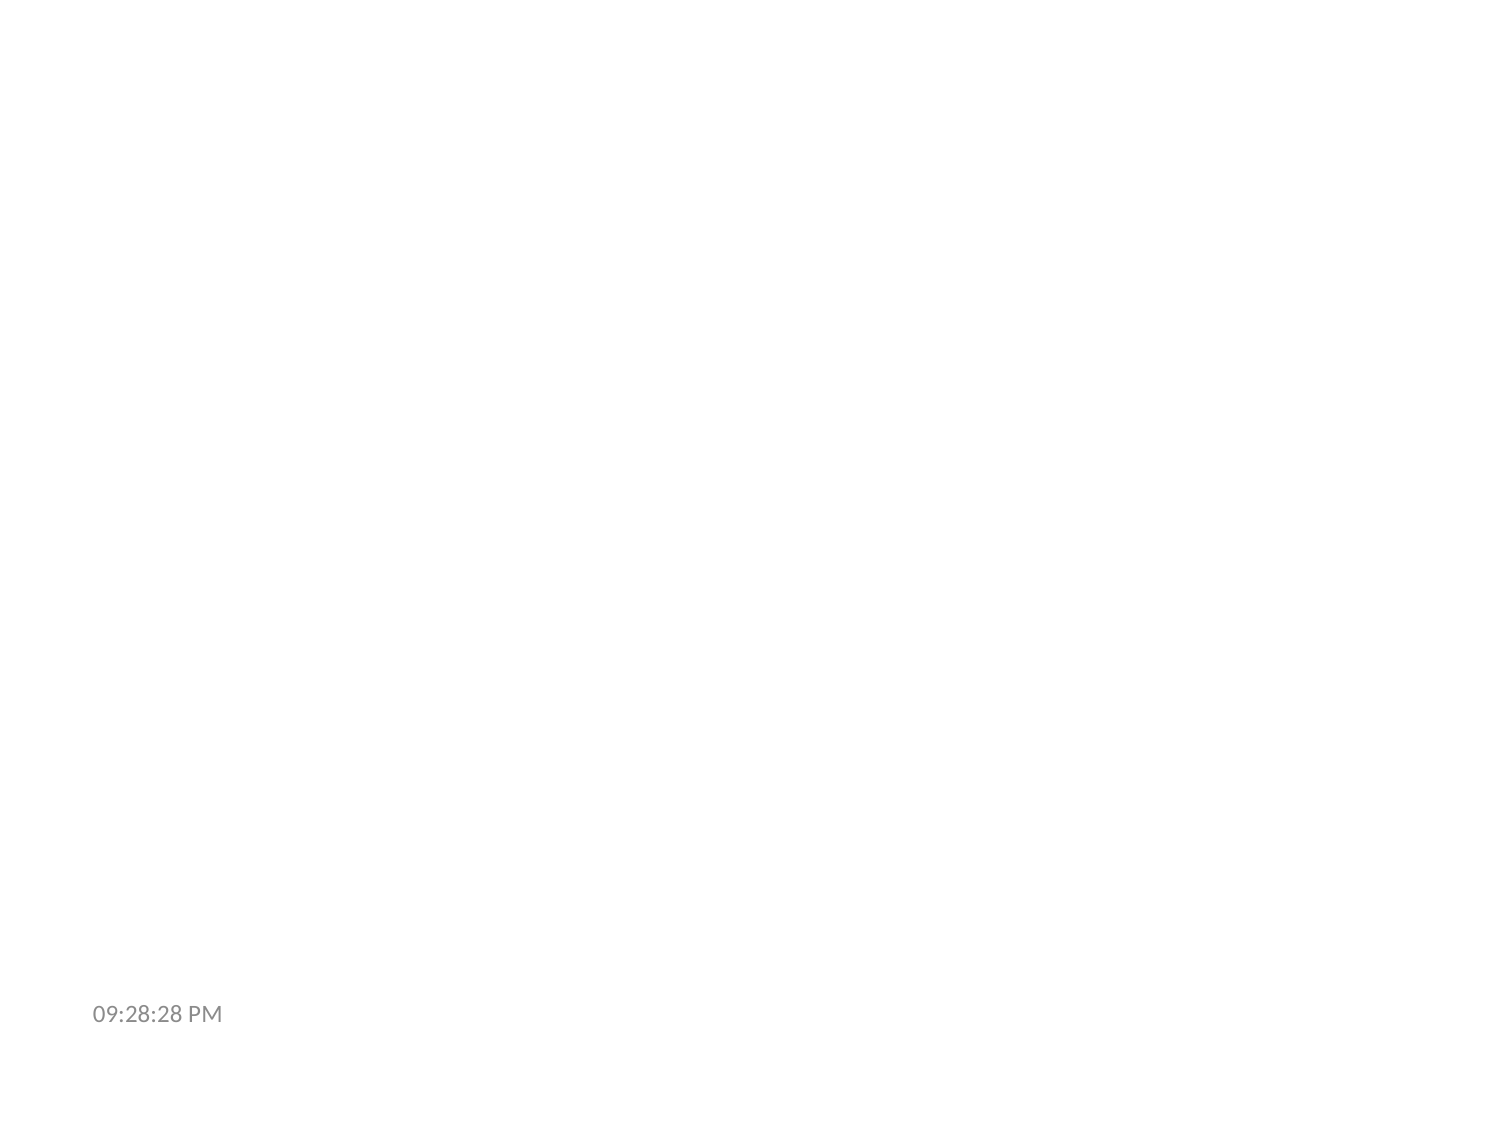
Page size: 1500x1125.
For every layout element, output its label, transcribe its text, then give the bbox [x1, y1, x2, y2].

text_box 3:35:09 PM [77, 982, 428, 1043]
